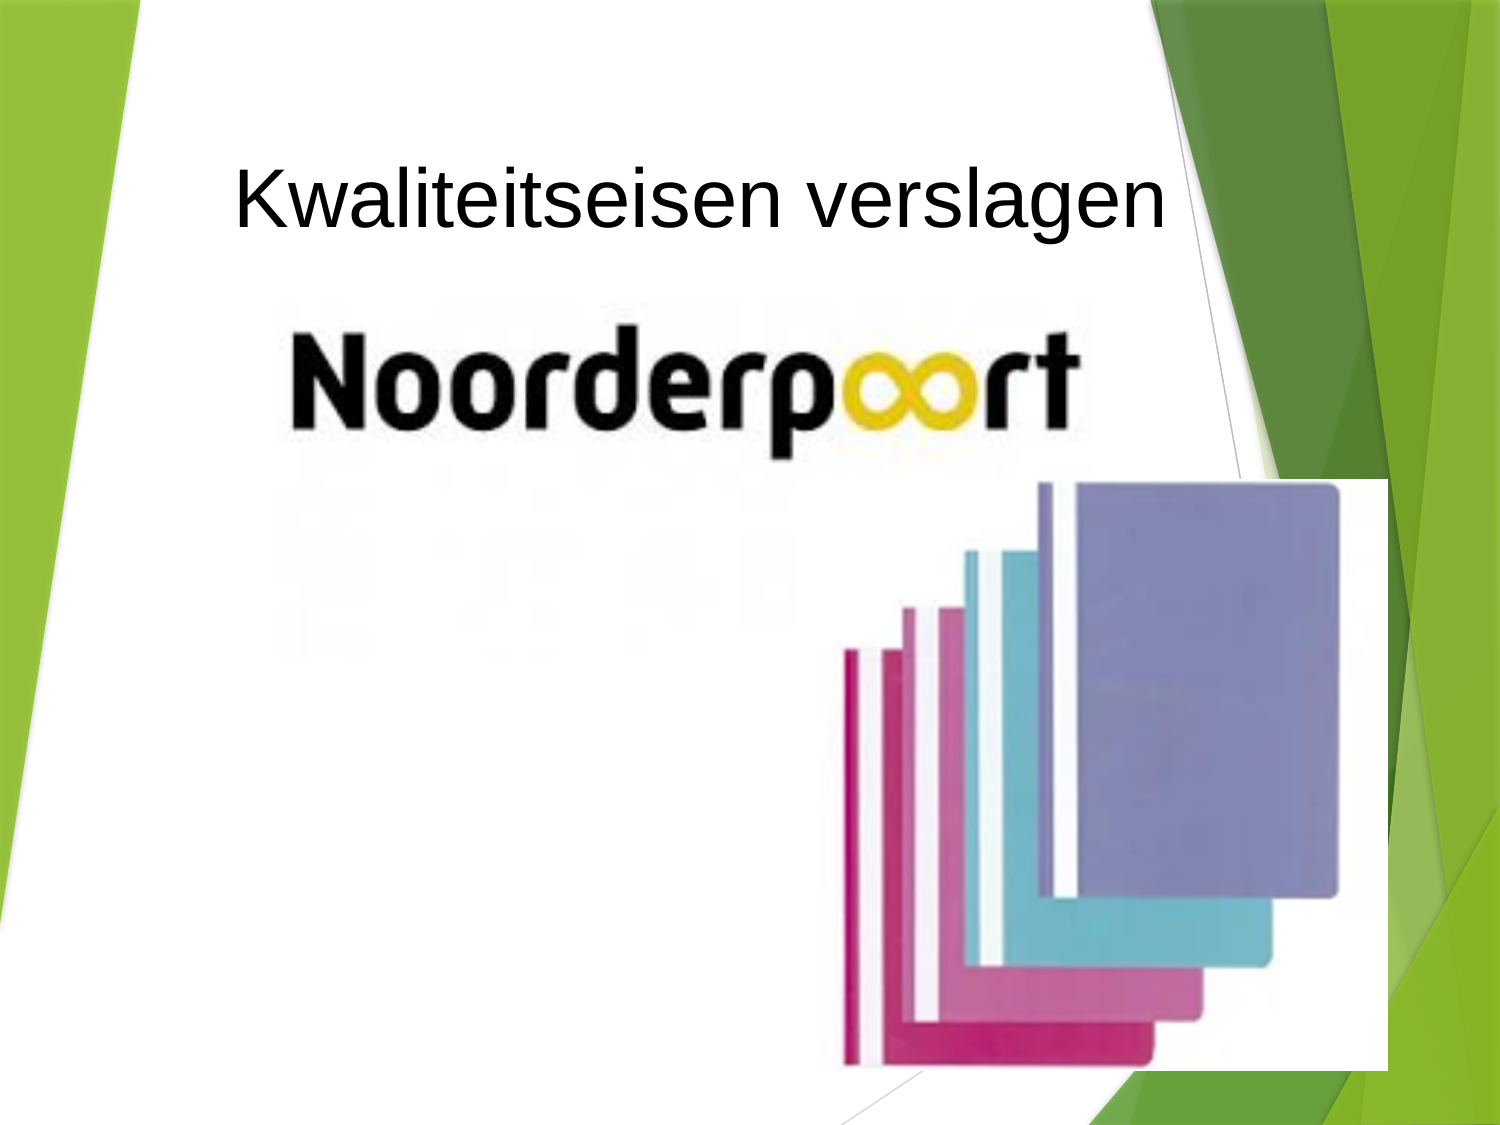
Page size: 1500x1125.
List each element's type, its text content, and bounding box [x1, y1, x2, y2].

text_box Kwaliteitseisen verslagen [218, 137, 1500, 252]
picture [276, 141, 1388, 1071]
